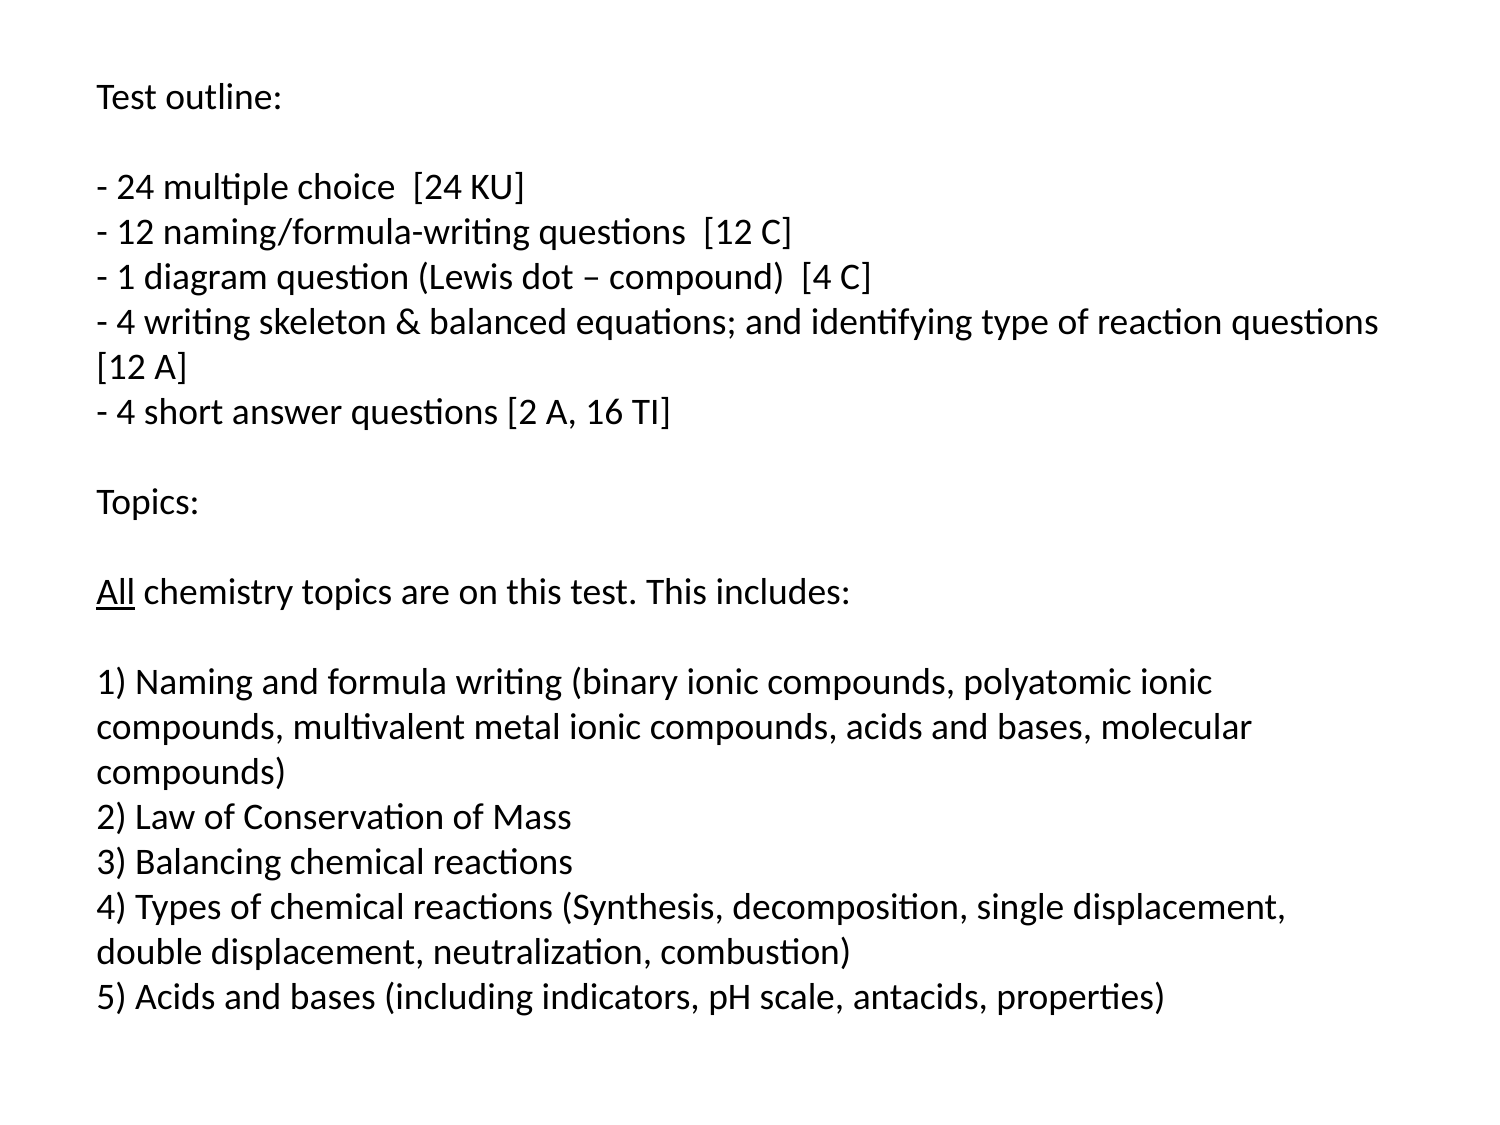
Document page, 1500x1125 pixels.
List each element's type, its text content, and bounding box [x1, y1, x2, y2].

text_box Test outline: - 24 multiple choice [24 KU] - 12 naming/formula-writing questions [12 C] - 1 diagram question (Lewis dot – compound) [4 C] - 4 writing skeleton & balanced equations; and identifying type of reaction questions [12 A] - 4 short answer questions [2 A, 16 TI] Topics: All chemistry topics are on this test. This includes: 1) Naming and formula writing (binary ionic compounds, polyatomic ionic compounds, multivalent metal ionic compounds, acids and bases, molecular compounds) 2) Law of Conservation of Mass 3) Balancing chemical reactions 4) Types of chemical reactions (Synthesis, decomposition, single displacement, double displacement, neutralization, combustion) 5) Acids and bases (including indicators, pH scale, antacids, properties) [81, 64, 1406, 1025]
